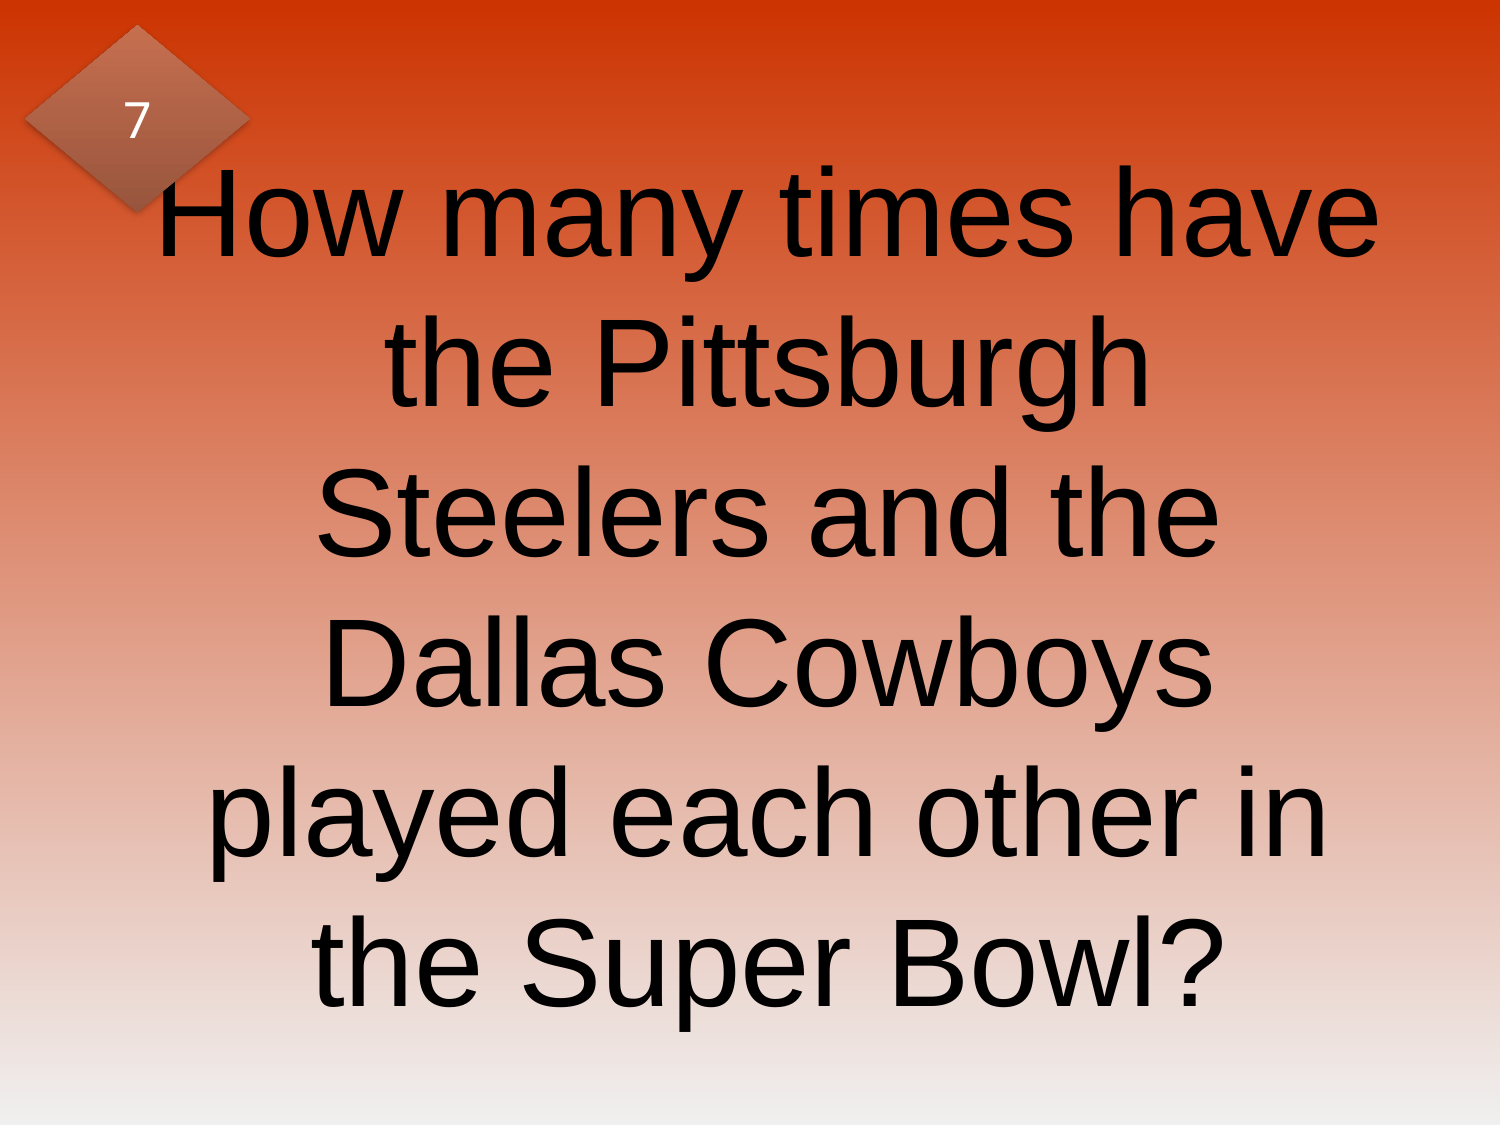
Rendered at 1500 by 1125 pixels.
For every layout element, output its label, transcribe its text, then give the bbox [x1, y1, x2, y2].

title How many times have the Pittsburgh Steelers and the Dallas Cowboys played each other in the Super Bowl? [124, 212, 1413, 951]
text_box 7 [24, 24, 250, 213]
